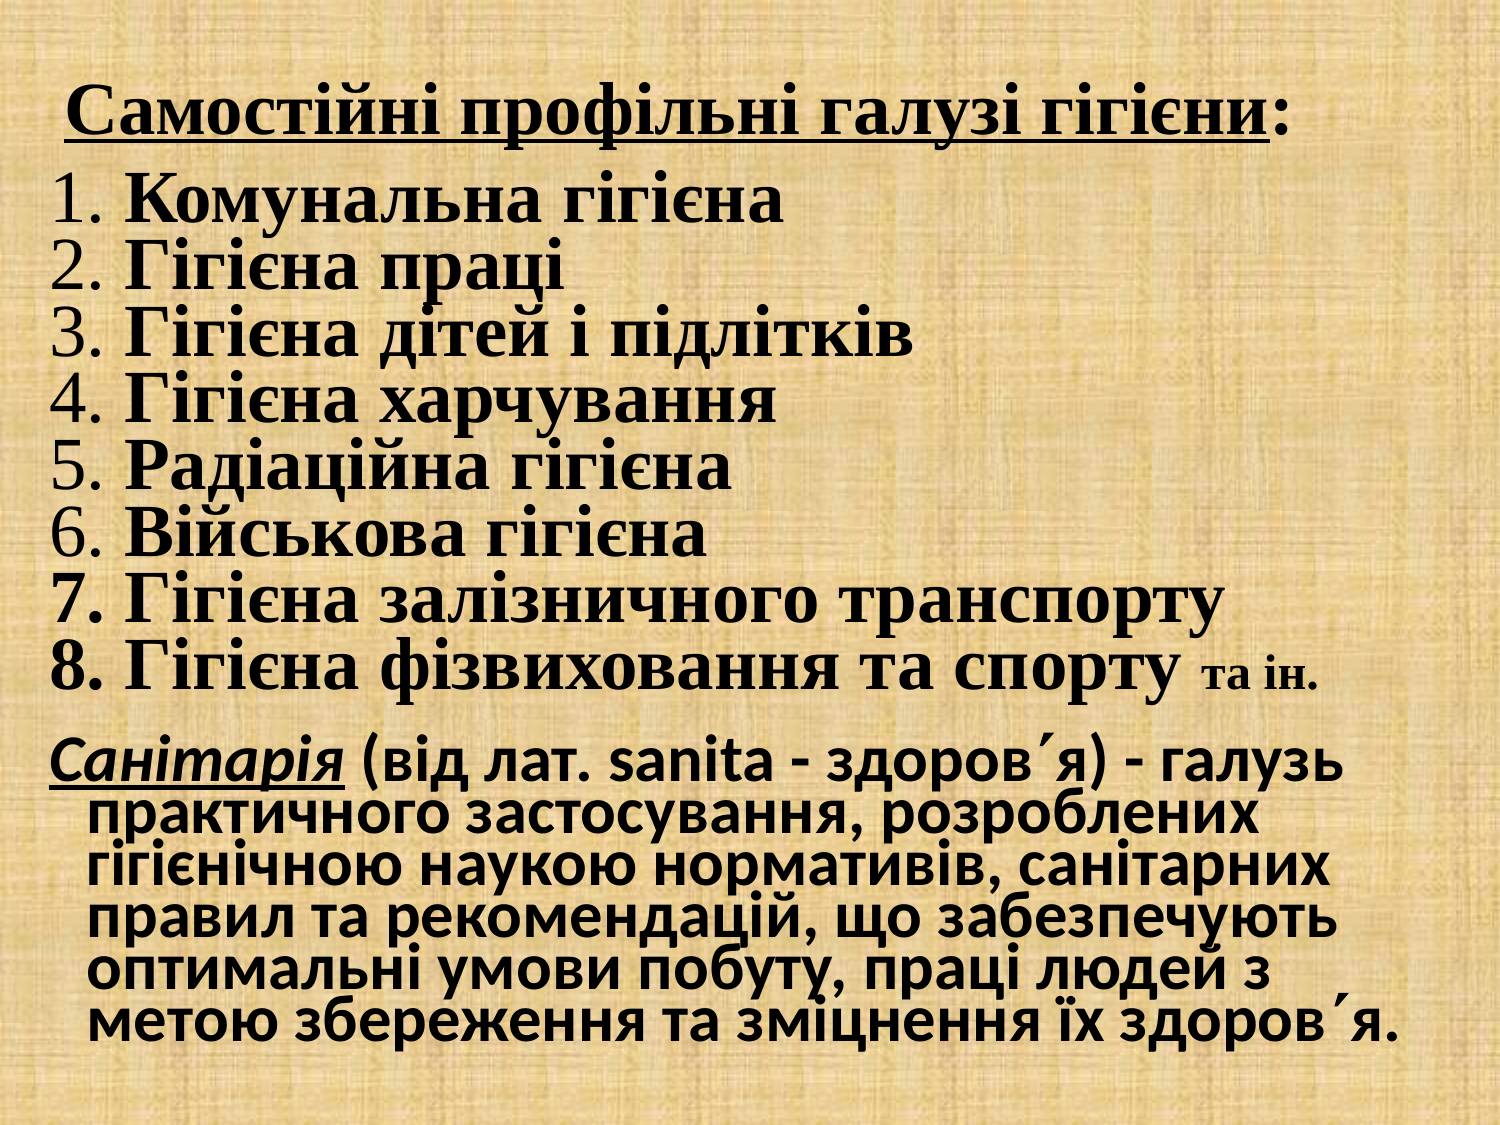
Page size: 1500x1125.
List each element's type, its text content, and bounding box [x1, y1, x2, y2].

picture [0, 0, 1500, 1125]
title Самостійні профільні галузі гігієни: [48, 49, 1445, 163]
list 1. Комунальна гігієна 2. Гігієна праці 3. Гігієна дітей і підлітків 4. Гігієна харчування 5. Радіаційна гігієна 6. Військова гігієна 7. Гігієна залізничного транспорту 8. Гігієна фізвиховання та спорту та ін. Санітарія (від лат. sanita - здоровя) - галузь практичного застосування, розроблених гігієнічною наукою нормативів, санітарних правил та рекомендацій, що забезпечують оптимальні умови побуту, праці людей з метою збереження та зміцнення їх здоровя. [33, 163, 1457, 1107]
